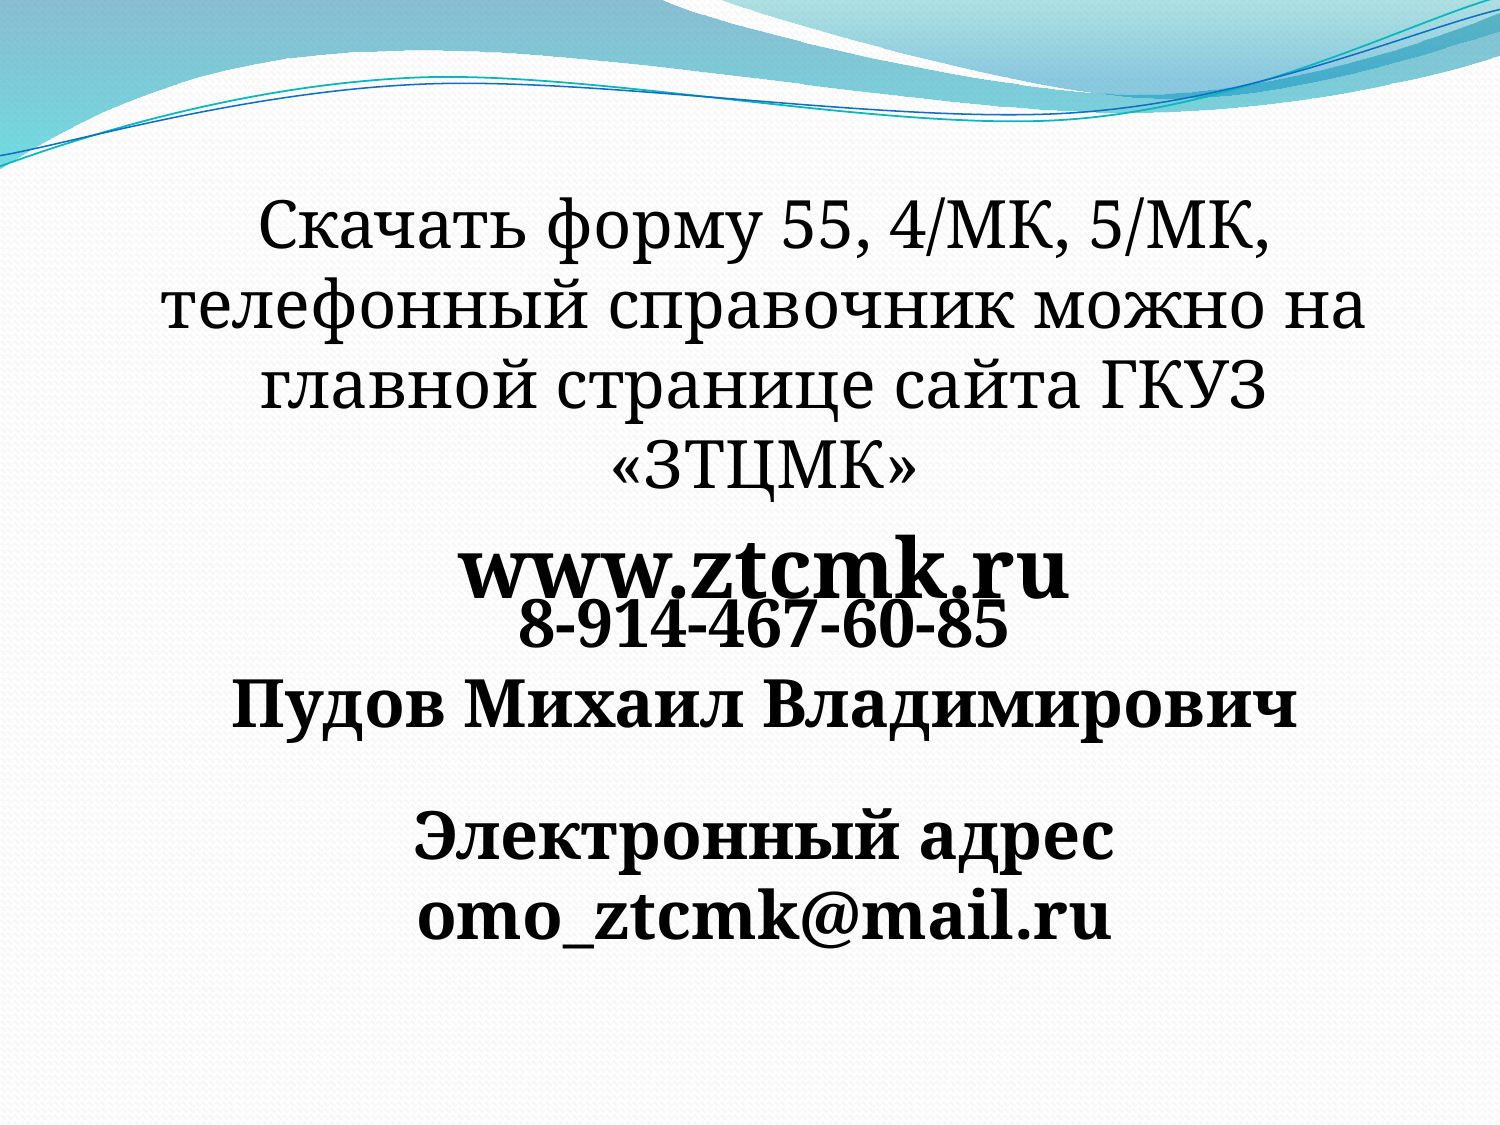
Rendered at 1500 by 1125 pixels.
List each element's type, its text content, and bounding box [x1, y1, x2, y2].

text_box Электронный адрес omo_ztcmk@mail.ru [99, 785, 1430, 961]
text_box 8-914-467-60-85 Пудов Михаил Владимирович [99, 573, 1430, 748]
text_box Скачать форму 55, 4/МК, 5/МК, телефонный справочник можно на главной странице сайта ГКУЗ «ЗТЦМК» www.ztcmk.ru [99, 174, 1430, 573]
